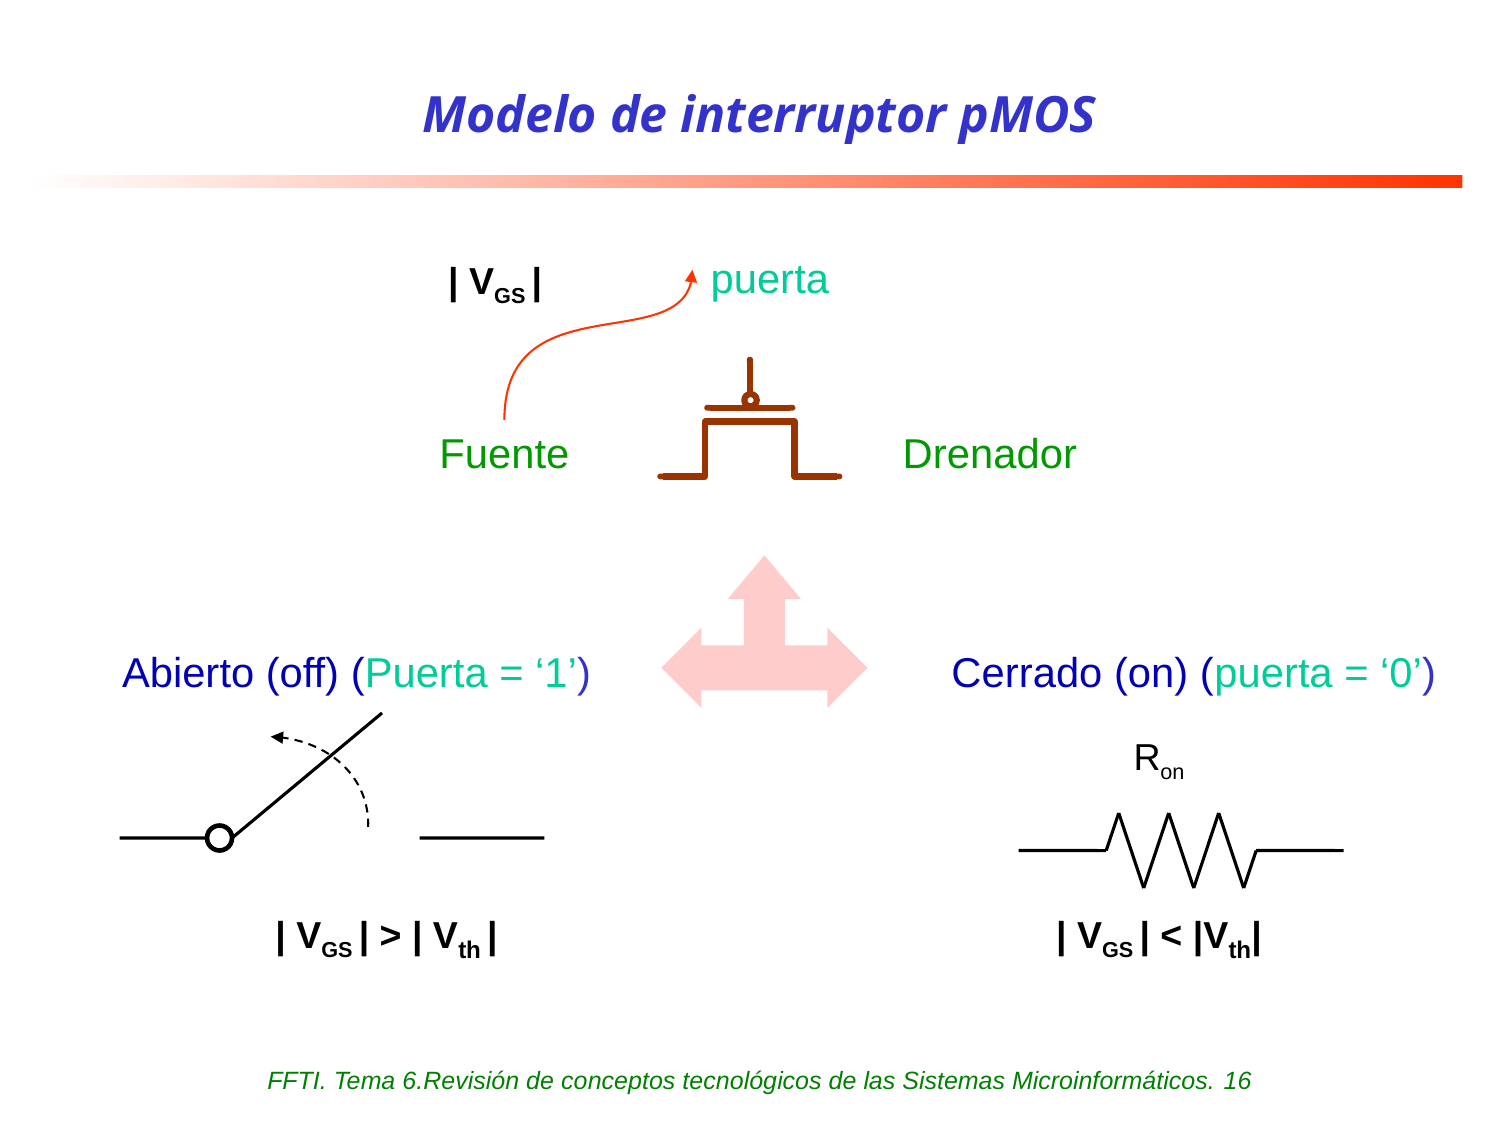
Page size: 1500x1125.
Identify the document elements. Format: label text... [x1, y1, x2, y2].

footer FFTI. Tema 6.Revisión de conceptos tecnológicos de las Sistemas Microinformáticos. 16 [68, 1056, 1451, 1103]
table_cell 1 [843, 176, 847, 187]
text_box Fuente [424, 419, 585, 485]
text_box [759, 176, 763, 187]
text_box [937, 637, 1451, 889]
text_box | VGS | [433, 249, 609, 316]
text_box puerta [695, 244, 844, 310]
text_box Drenador [887, 419, 1092, 485]
title Modelo de interruptor pMOS [68, 49, 1451, 176]
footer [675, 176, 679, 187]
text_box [107, 637, 606, 851]
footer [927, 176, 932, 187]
text_box | VGS | > | Vth | [121, 899, 662, 971]
text_box | VGS | < |Vth| [933, 899, 1396, 971]
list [651, 350, 848, 486]
text_box [661, 555, 868, 708]
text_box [504, 269, 693, 420]
